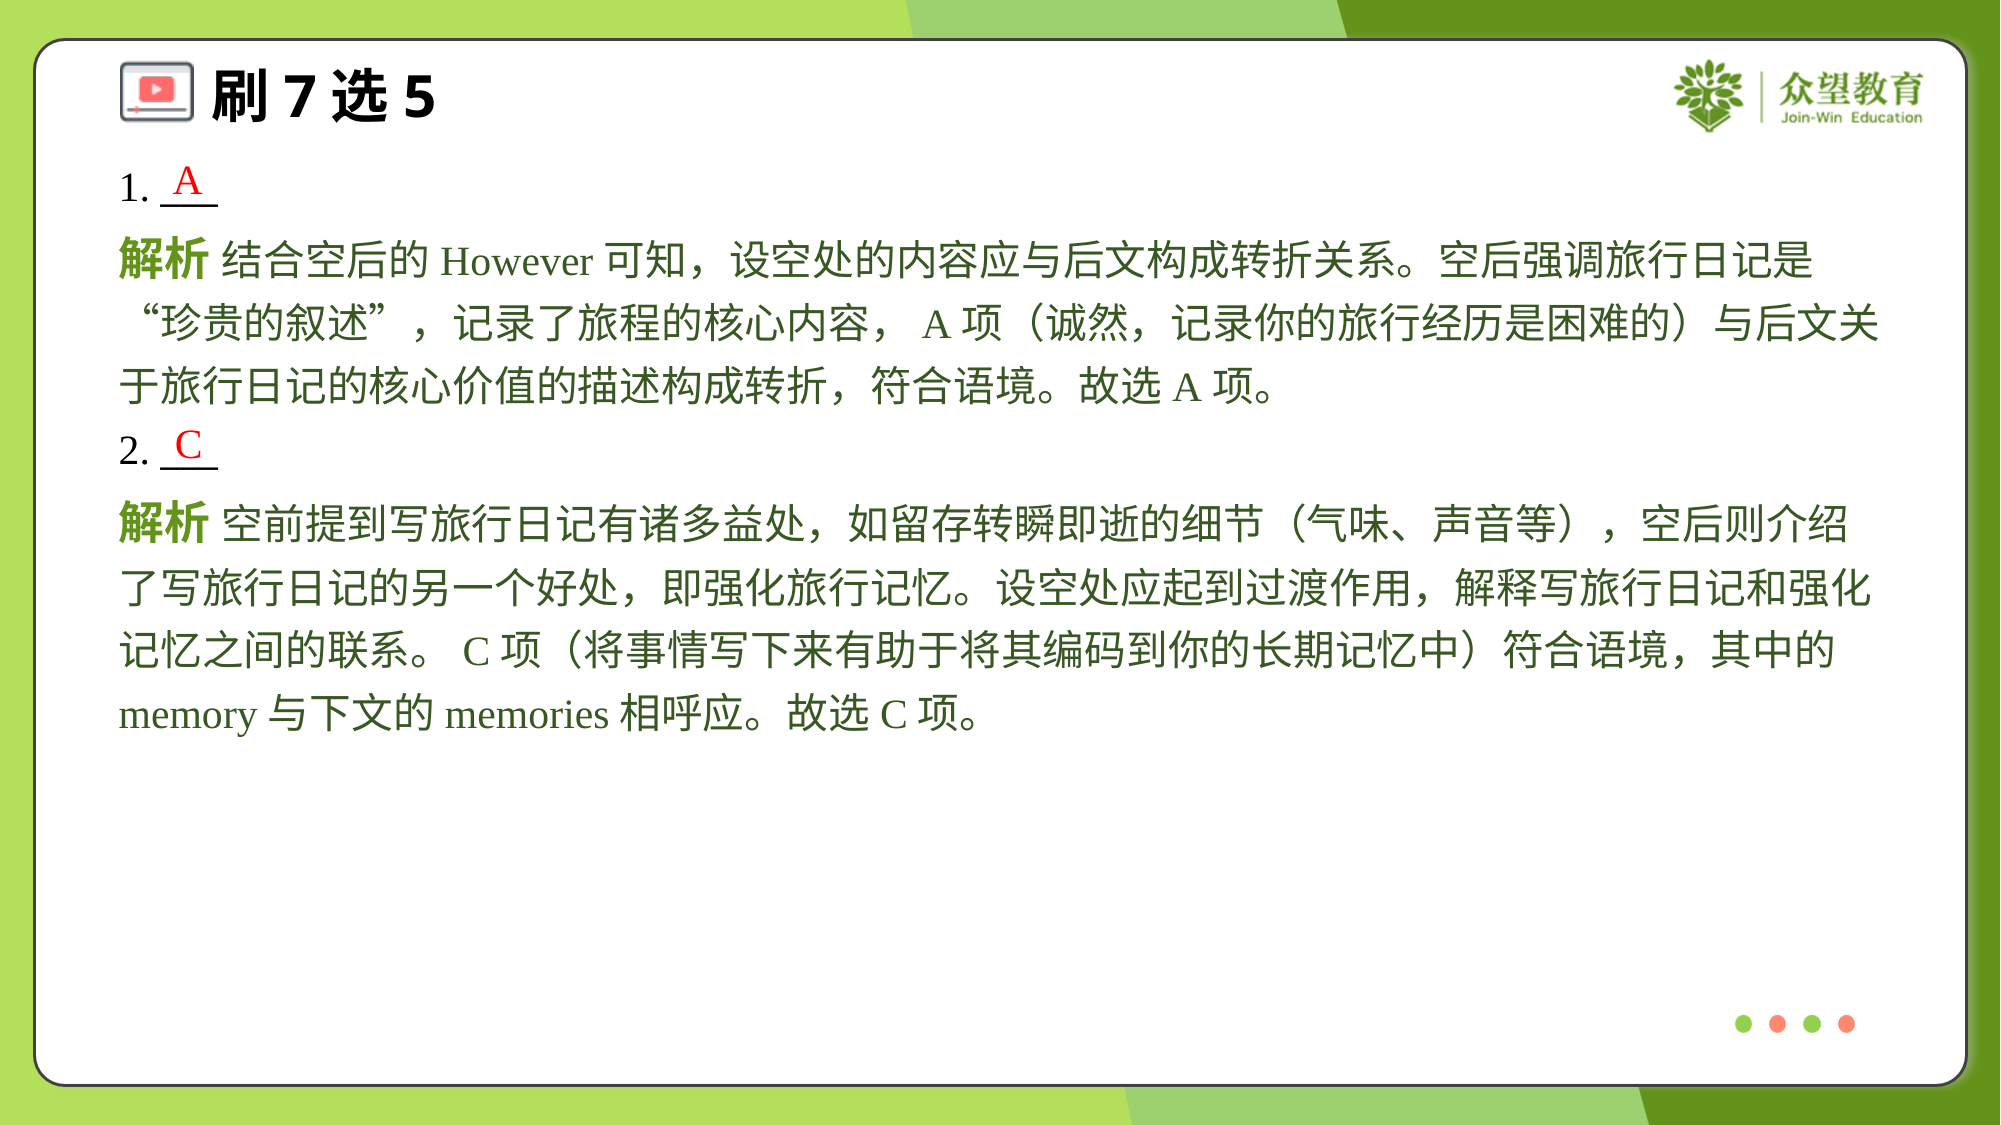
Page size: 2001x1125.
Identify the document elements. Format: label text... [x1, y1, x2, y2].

text_box 解析 结合空后的However可知，设空处的内容应与后文构成转折关系。空后强调旅行日记是“珍贵的叙述”，记录了旅程的核心内容，A项（诚然，记录你的旅行经历是困难的）与后文关于旅行日记的核心价值的描述构成转折，符合语境。故选A项。 [118, 215, 1883, 405]
picture [0, 0, 2000, 1125]
text_box 2. ___ [118, 410, 1883, 468]
text_box A [167, 140, 208, 199]
text_box 1. ___ [118, 146, 1883, 204]
text_box 解析 空前提到写旅行日记有诸多益处，如留存转瞬即逝的细节（气味、声音等），空后则介绍了写旅行日记的另一个好处，即强化旅行记忆。设空处应起到过渡作用，解释写旅行日记和强化记忆之间的联系。C项（将事情写下来有助于将其编码到你的长期记忆中）符合语境，其中的memory与下文的memories相呼应。故选C项。 [118, 480, 1883, 732]
text_box C [170, 404, 208, 463]
